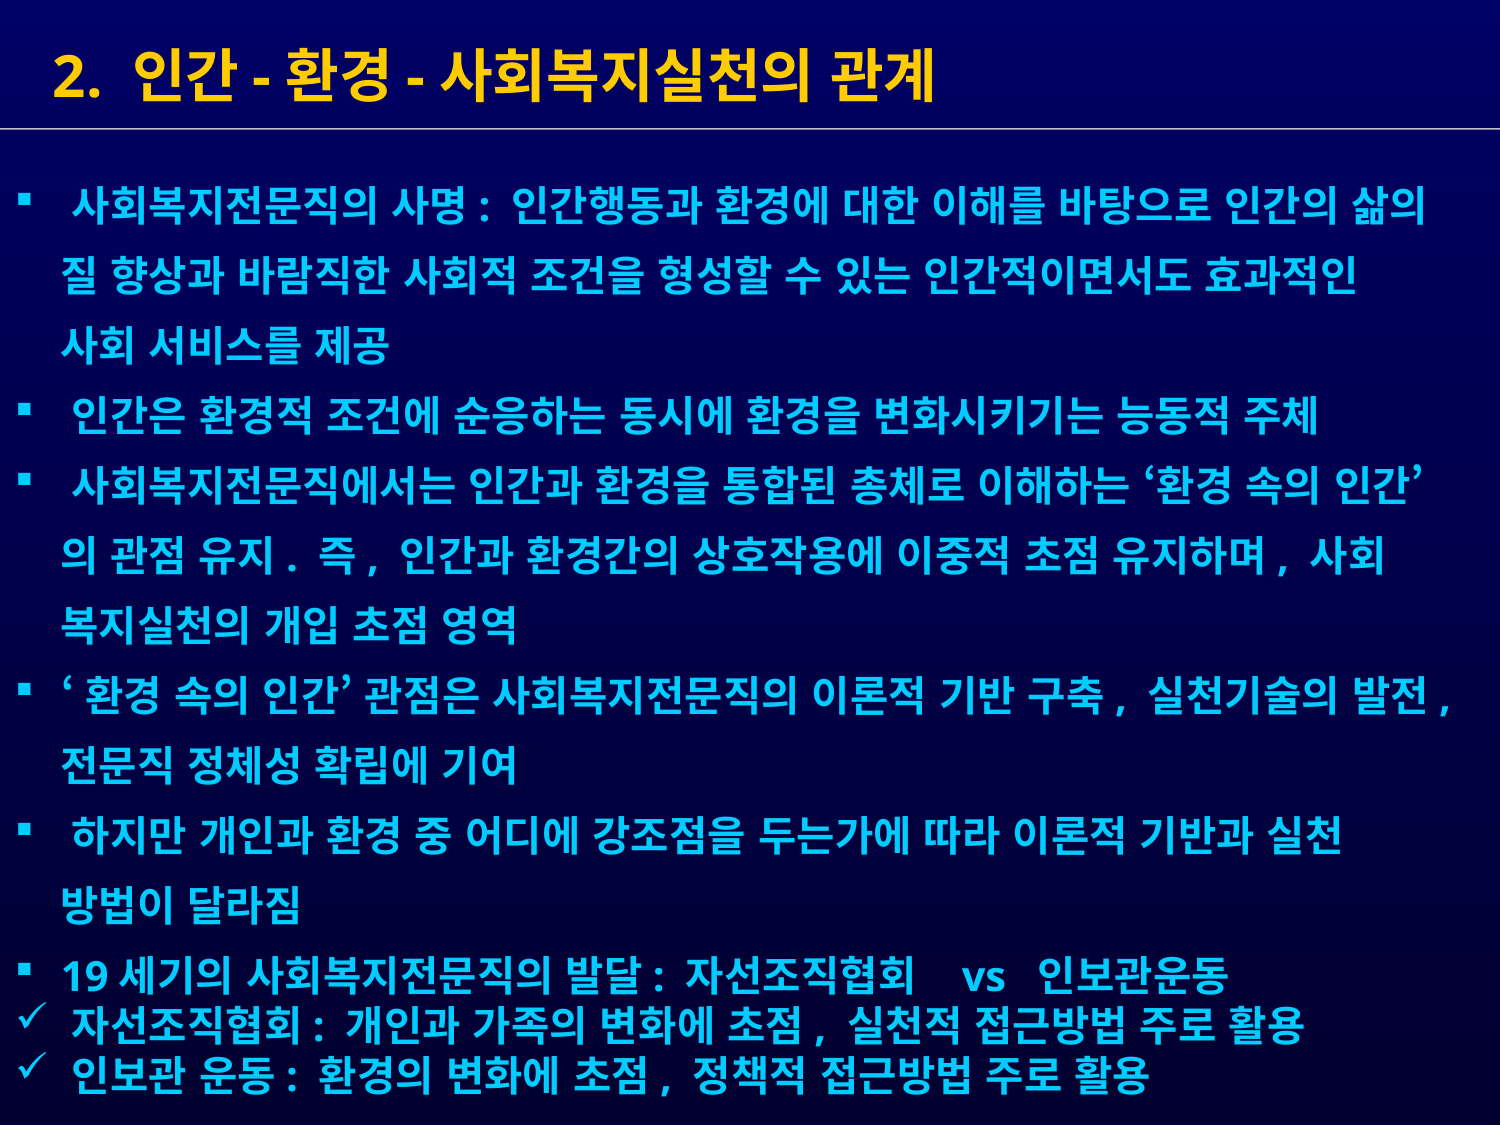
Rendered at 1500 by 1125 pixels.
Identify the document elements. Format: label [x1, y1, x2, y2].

text_box [0, 31, 1500, 1117]
